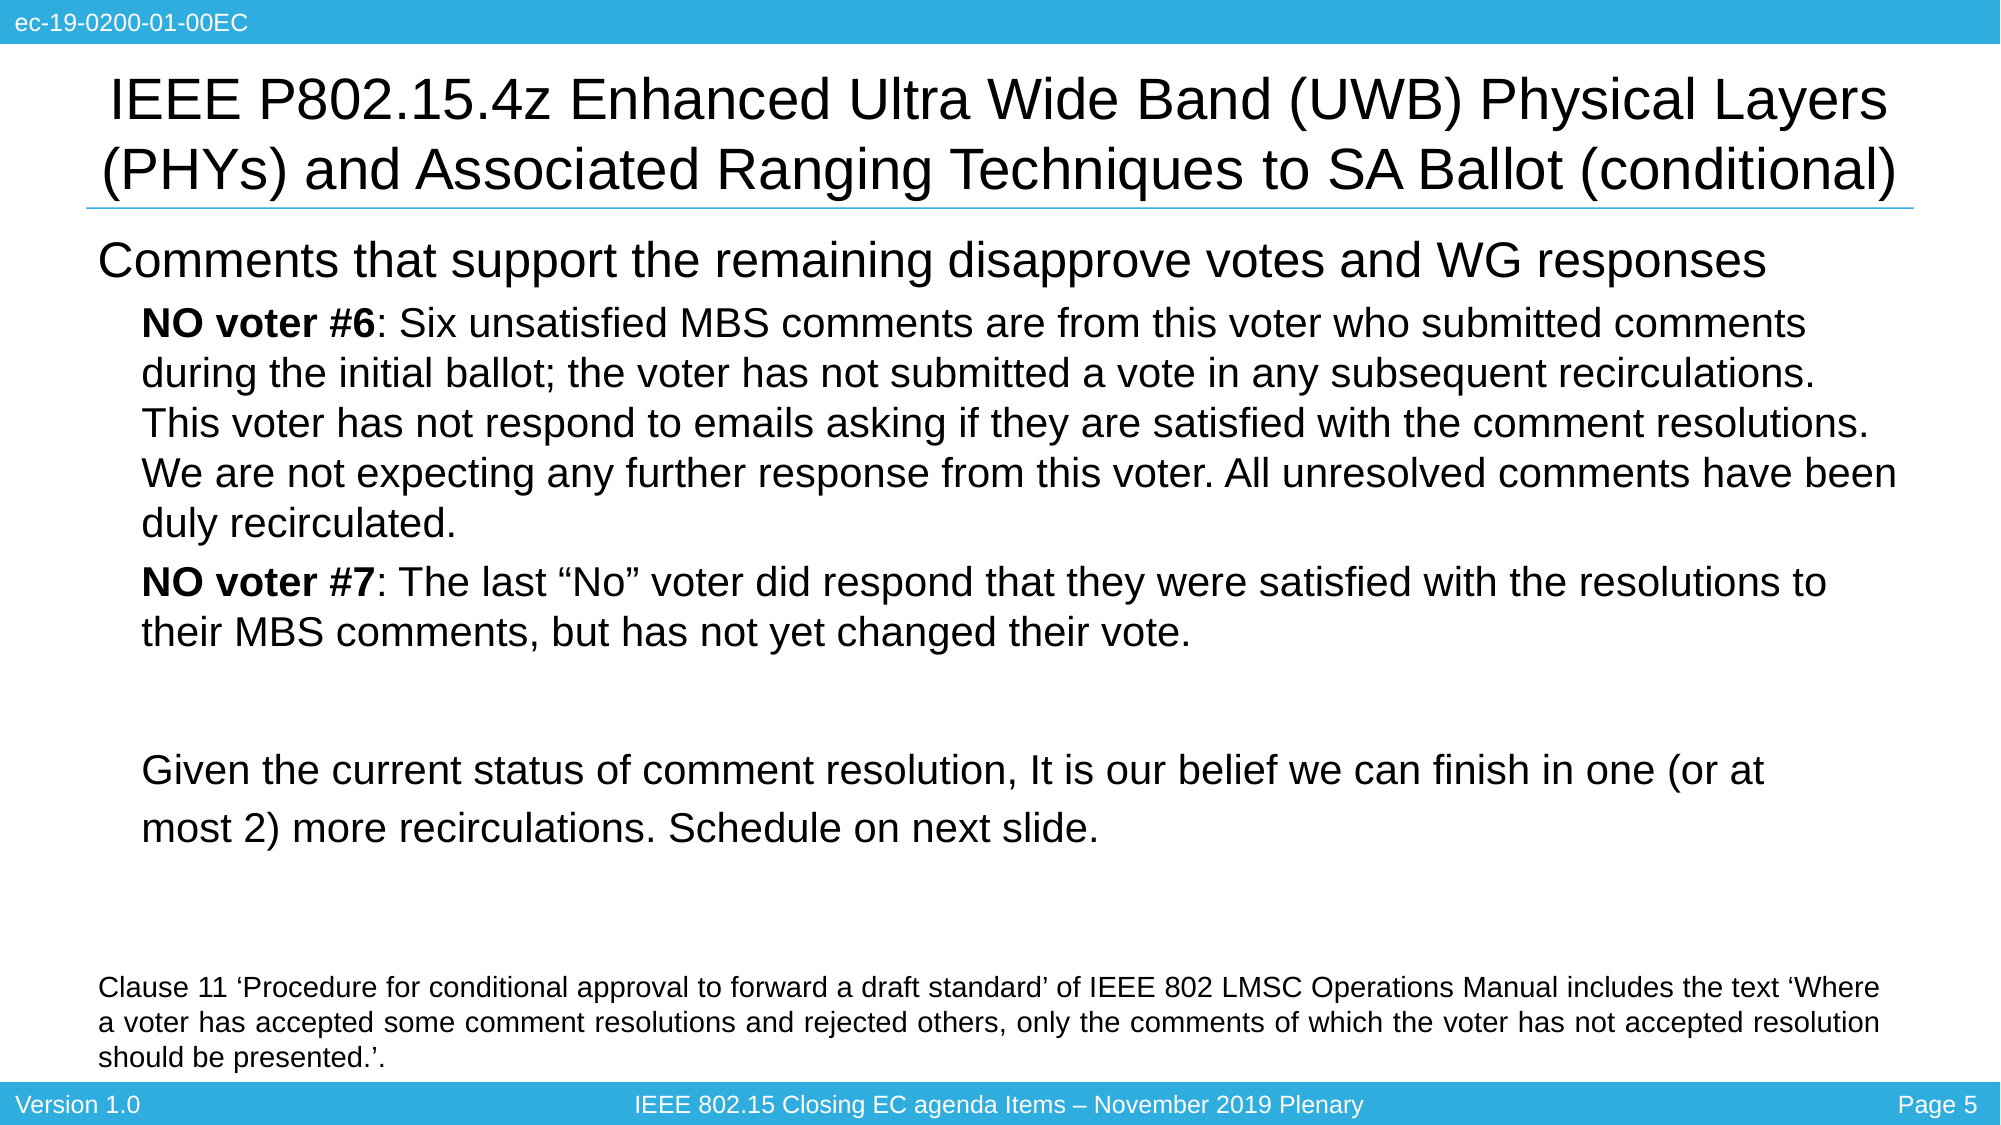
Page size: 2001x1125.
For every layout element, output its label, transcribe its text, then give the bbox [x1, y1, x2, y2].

list Comments that support the remaining disapprove votes and WG responses NO voter #6: Six unsatisfied MBS comments are from this voter who submitted comments during the initial ballot; the voter has not submitted a vote in any subsequent recirculations. This voter has not respond to emails asking if they are satisfied with the comment resolutions. We are not expecting any further response from this voter. All unresolved comments have been duly recirculated. NO voter #7: The last “No” voter did respond that they were satisfied with the resolutions to their MBS comments, but has not yet changed their vote. Given the current status of comment resolution, It is our belief we can finish in one (or at most 2) more recirculations. Schedule on next slide. [39, 220, 1930, 1059]
text_box Clause 11 ‘Procedure for conditional approval to forward a draft standard’ of IEEE 802 LMSC Operations Manual includes the text ‘Where a voter has accepted some comment resolutions and rejected others, only the comments of which the voter has not accepted resolution should be presented.’. [0, 961, 1898, 1081]
title IEEE P802.15.4z Enhanced Ultra Wide Band (UWB) Physical Layers (PHYs) and Associated Ranging Techniques to SA Ballot (conditional) [70, 66, 1930, 197]
